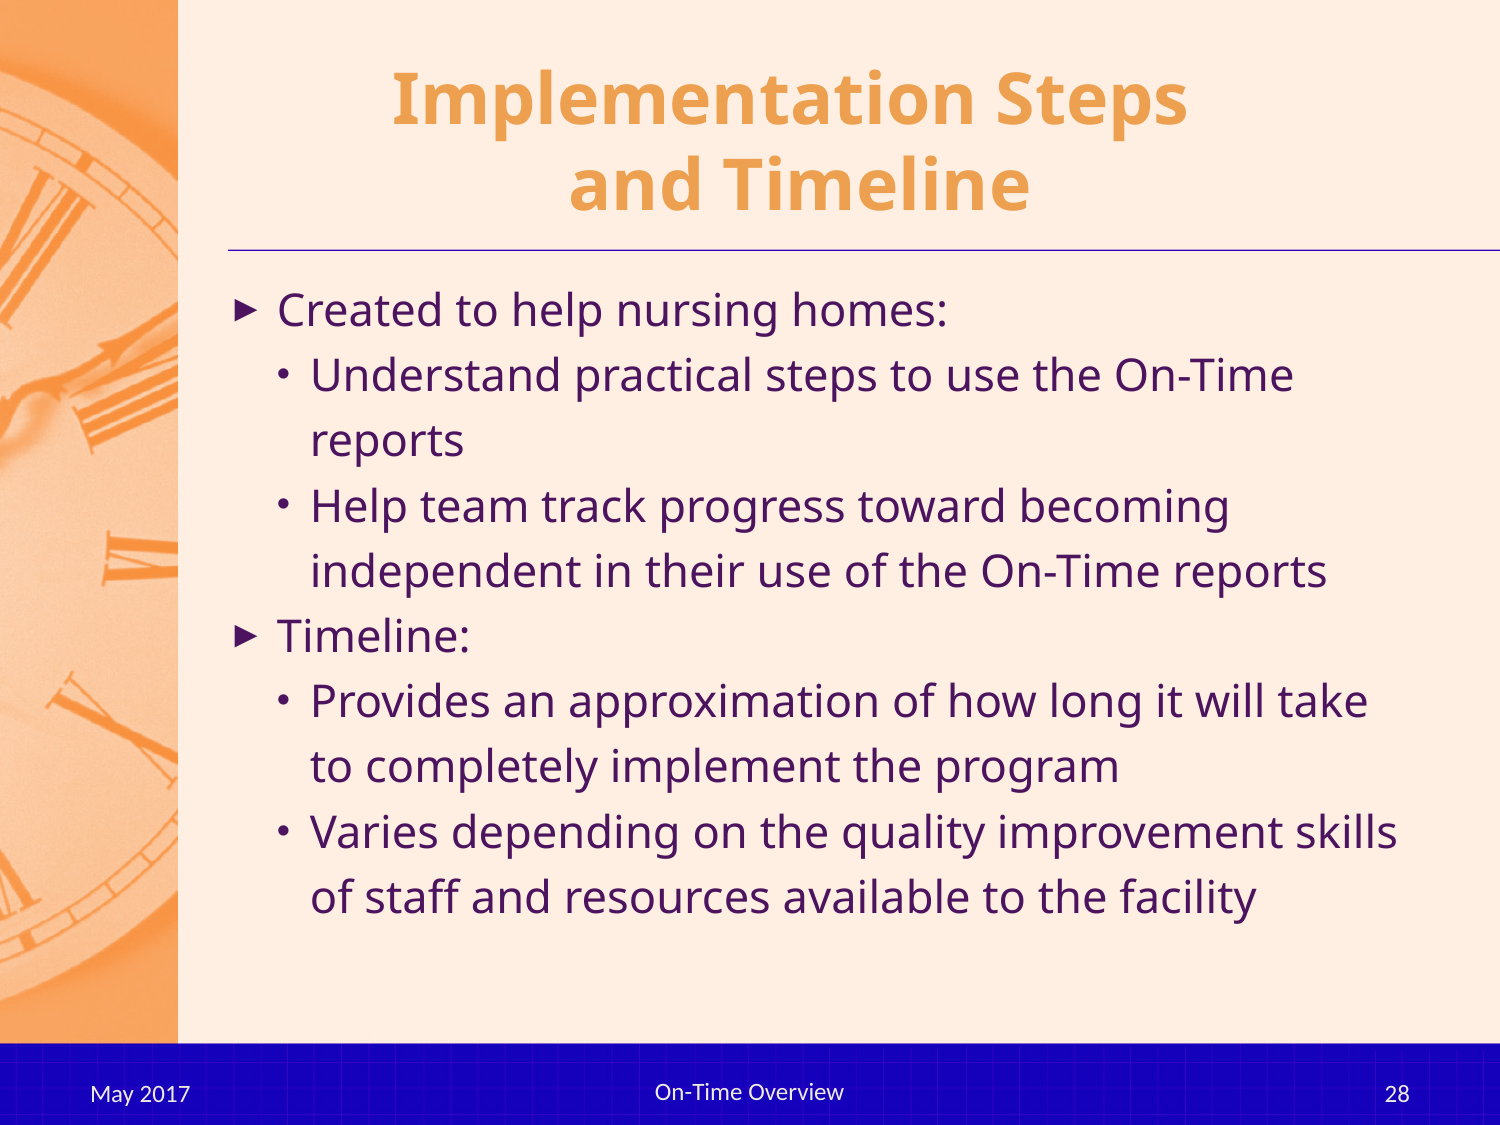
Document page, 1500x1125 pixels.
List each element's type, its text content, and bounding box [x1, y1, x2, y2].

list Created to help nursing homes: Understand practical steps to use the On-Time reports Help team track progress toward becoming independent in their use of the On-Time reports Timeline: Provides an approximation of how long it will take to completely implement the program Varies depending on the quality improvement skills of staff and resources available to the facility [212, 262, 1425, 1005]
picture [0, 0, 1500, 1125]
title Implementation Steps and Timeline [174, 45, 1425, 233]
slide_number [75, 1062, 425, 1122]
slide_number 28 [1074, 1062, 1425, 1122]
footer On-Time Overview [512, 1060, 988, 1121]
